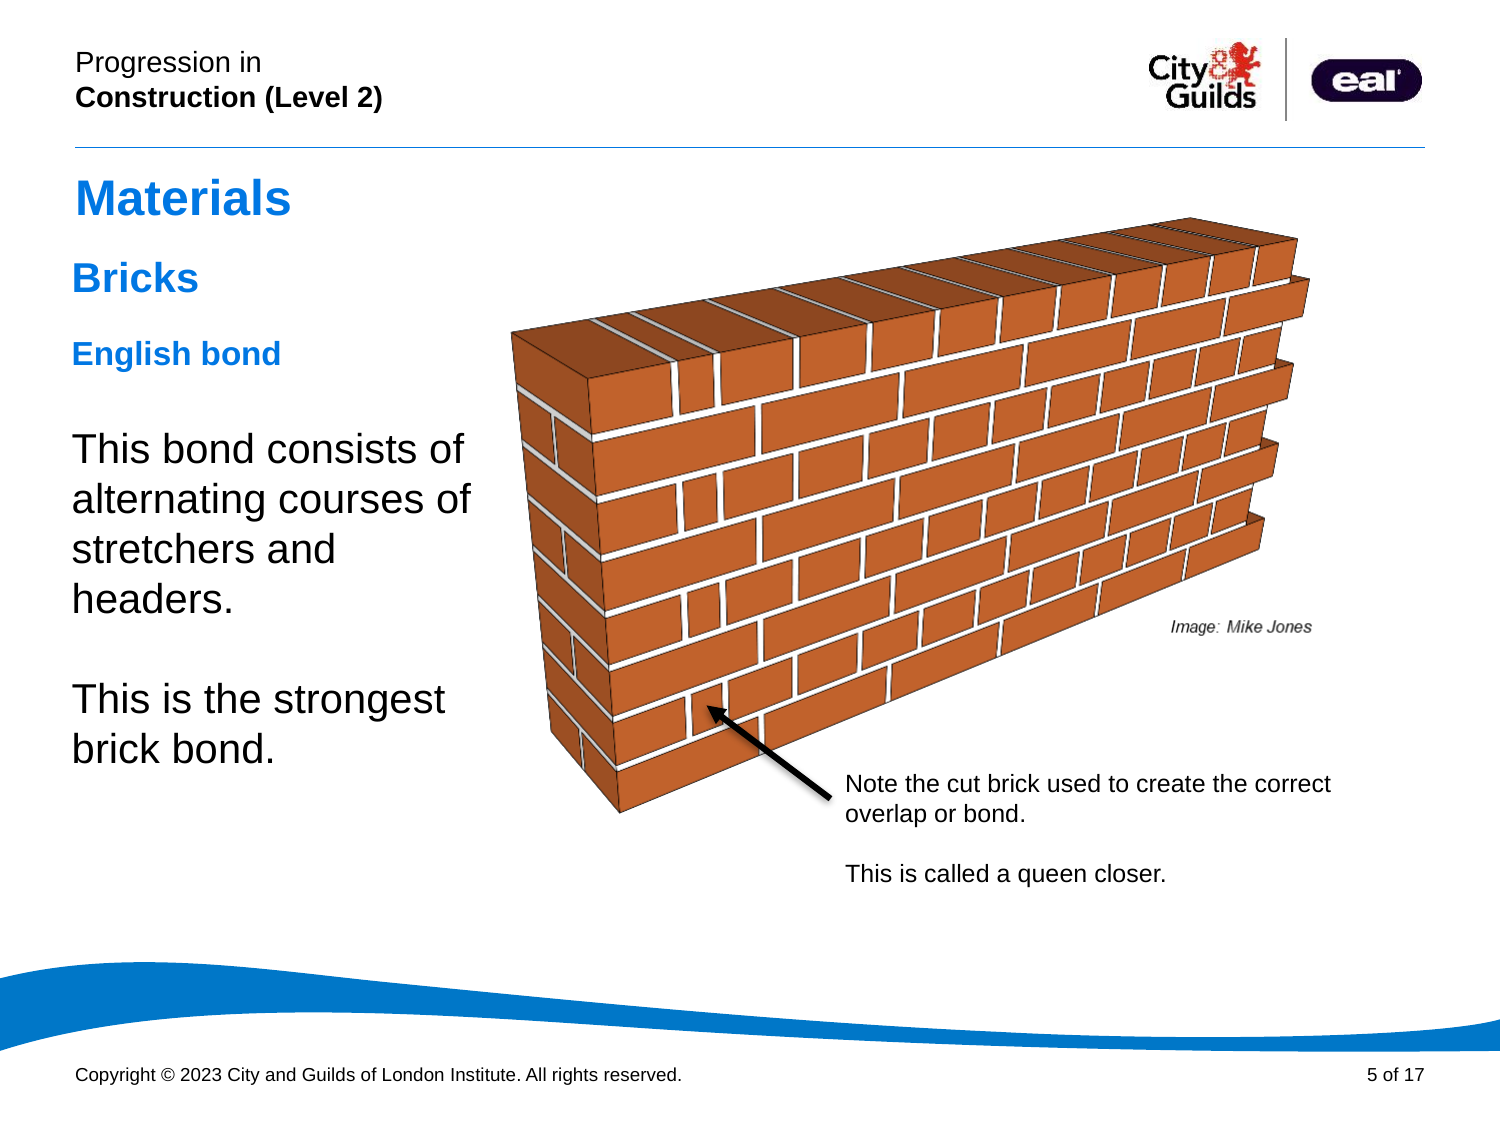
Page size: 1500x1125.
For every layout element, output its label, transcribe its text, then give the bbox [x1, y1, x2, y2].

text_box English bond This bond consists of alternating courses of stretchers and headers. This is the strongest brick bond. [56, 324, 224, 830]
title Materials [74, 165, 224, 229]
text_box Bricks [56, 243, 224, 309]
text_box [706, 705, 831, 799]
picture [229, 38, 1500, 960]
